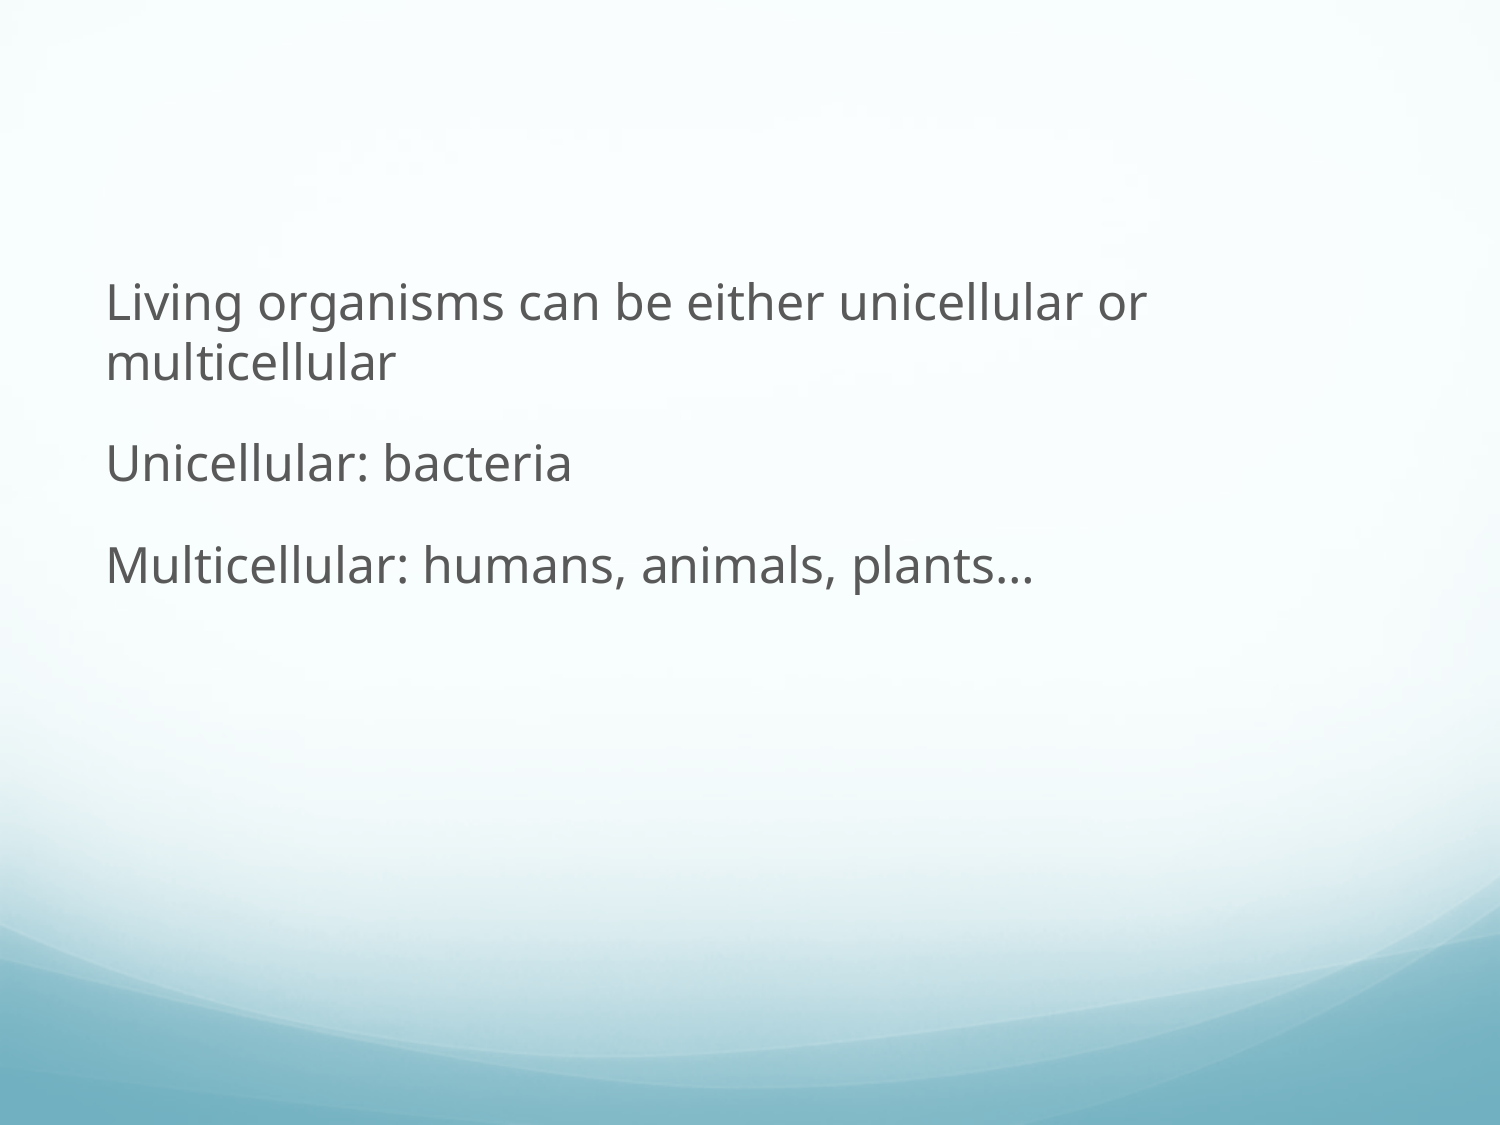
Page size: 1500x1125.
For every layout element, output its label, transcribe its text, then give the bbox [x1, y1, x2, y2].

list Living organisms can be either unicellular or multicellular Unicellular: bacteria Multicellular: humans, animals, plants… [90, 262, 1410, 975]
